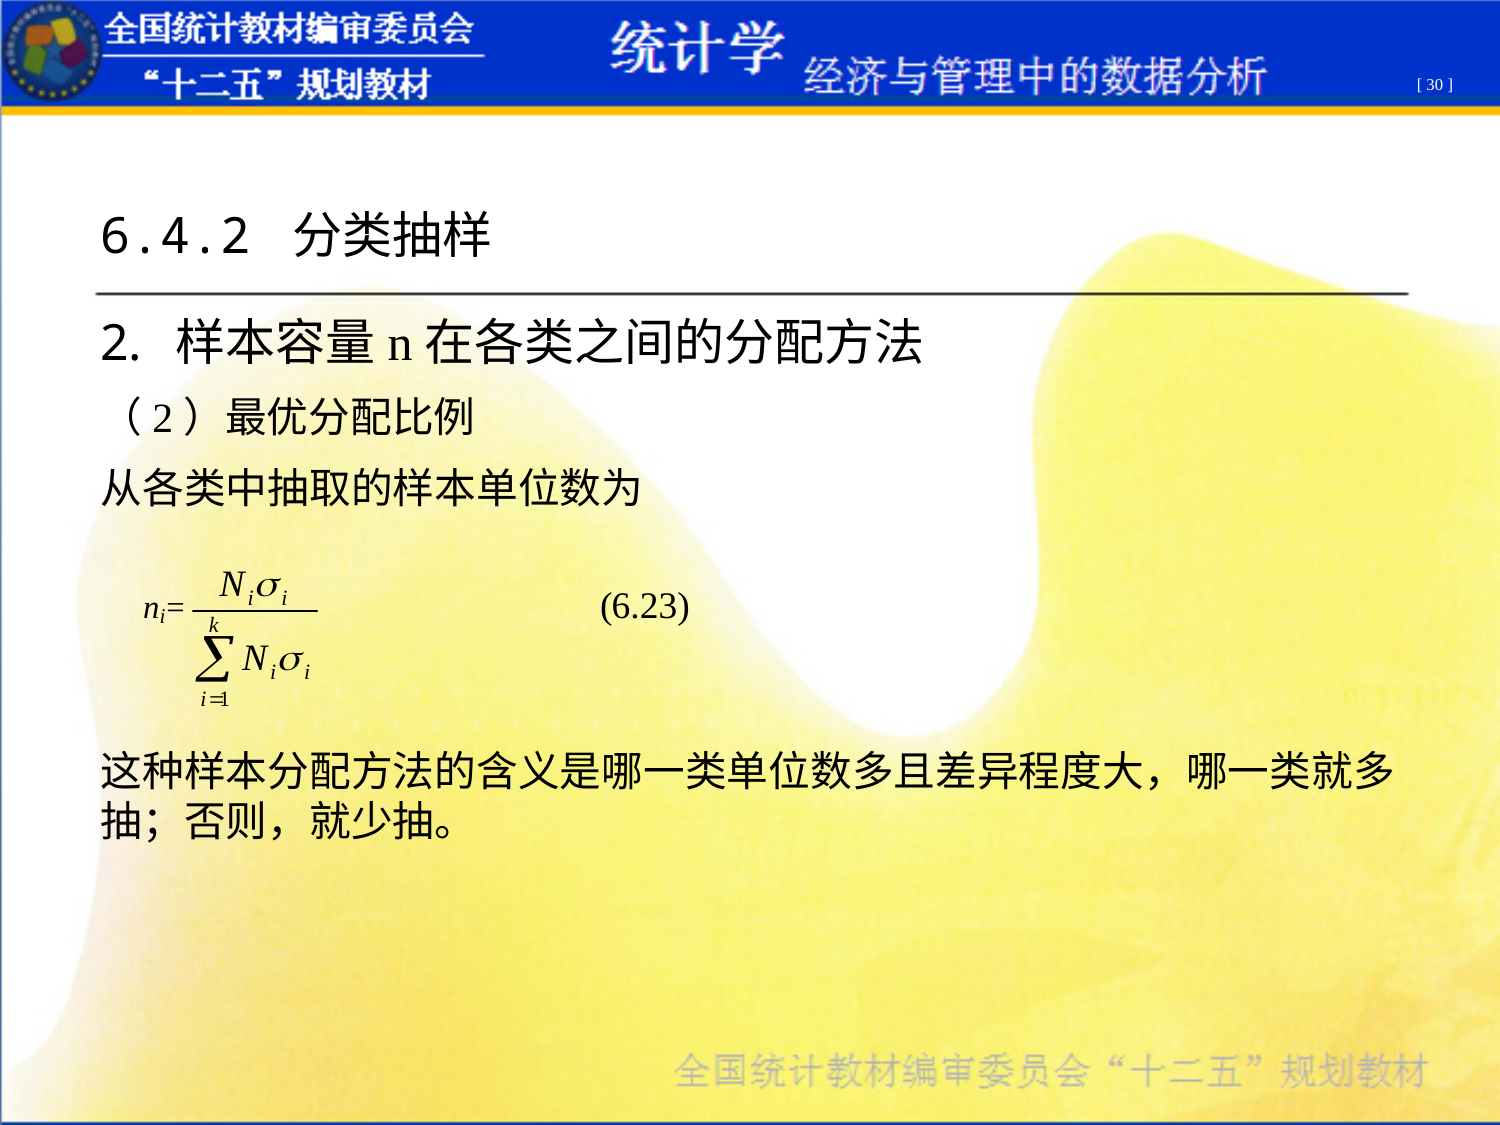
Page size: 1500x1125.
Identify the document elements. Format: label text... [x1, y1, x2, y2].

picture [142, 538, 1419, 734]
text_box [ 30 ] [1364, 66, 1468, 142]
picture [0, 1, 1500, 1125]
text_box 6.4.2 分类抽样 [85, 196, 1468, 271]
text_box 样本容量n在各类之间的分配方法 （2）最优分配比例 从各类中抽取的样本单位数为 这种样本分配方法的含义是哪一类单位数多且差异程度大，哪一类就多抽；否则，就少抽。 [85, 302, 1447, 1125]
